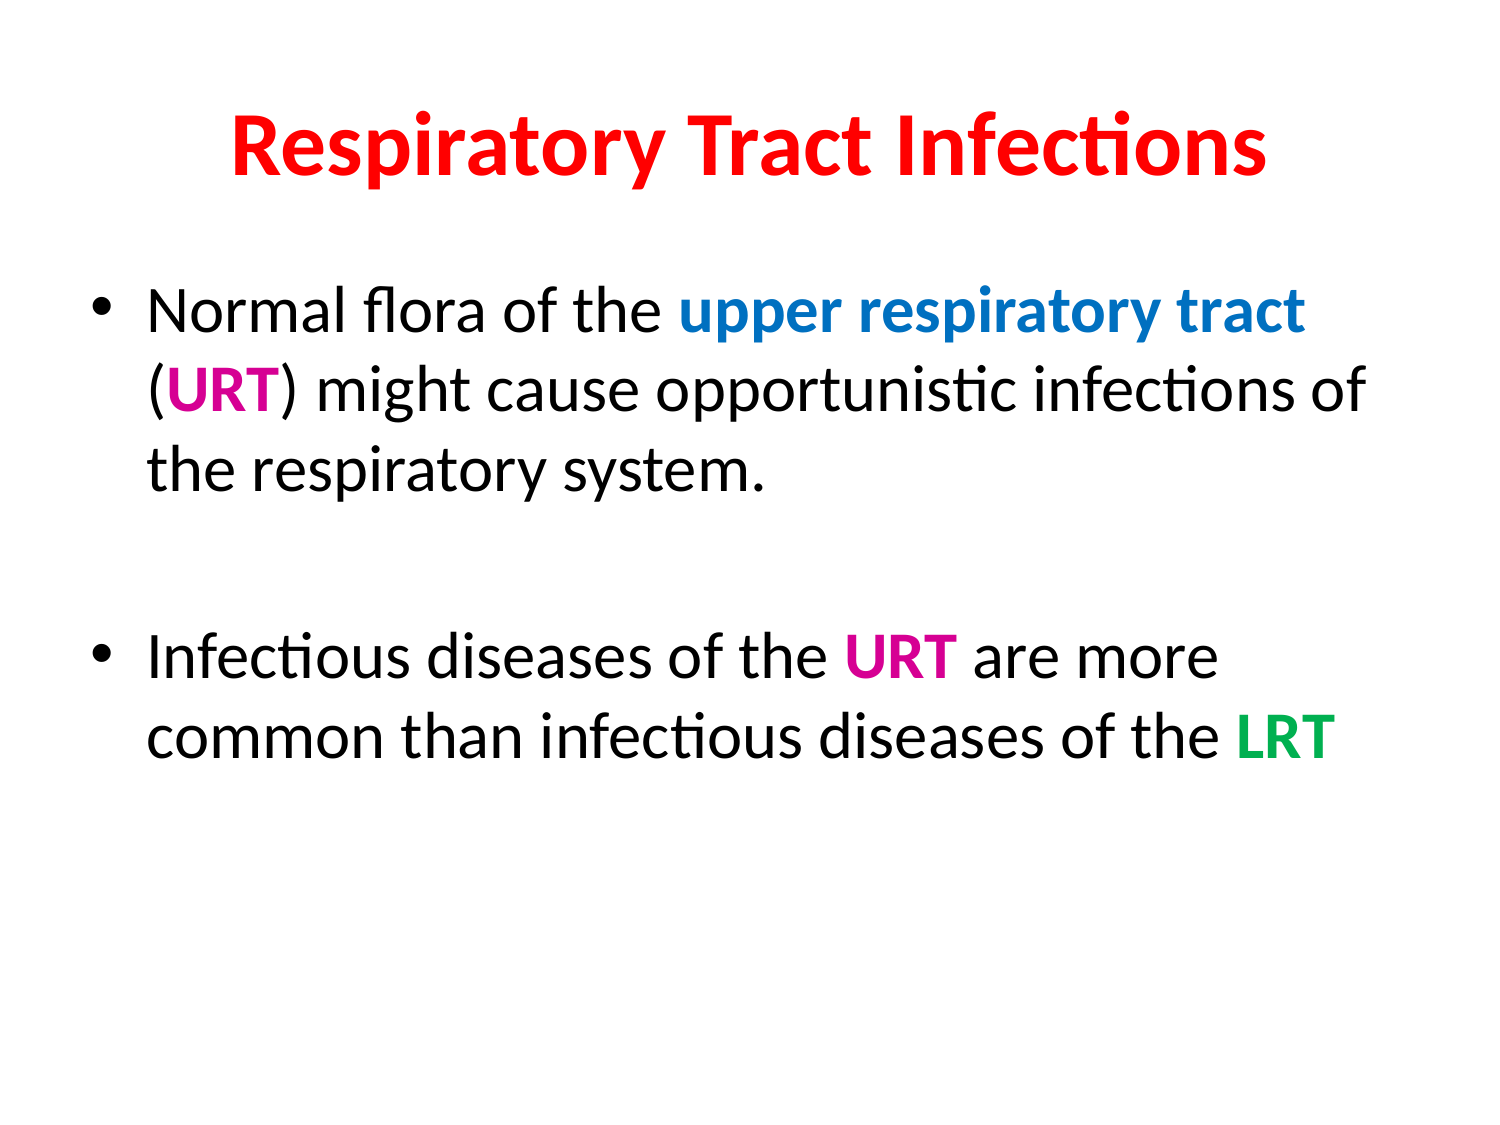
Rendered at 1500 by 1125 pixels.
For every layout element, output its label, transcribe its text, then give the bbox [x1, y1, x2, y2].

list Normal flora of the upper respiratory tract (URT) might cause opportunistic infections of the respiratory system. Infectious diseases of the URT are more common than infectious diseases of the LRT [75, 257, 1425, 1079]
title Respiratory Tract Infections [75, 45, 1425, 233]
